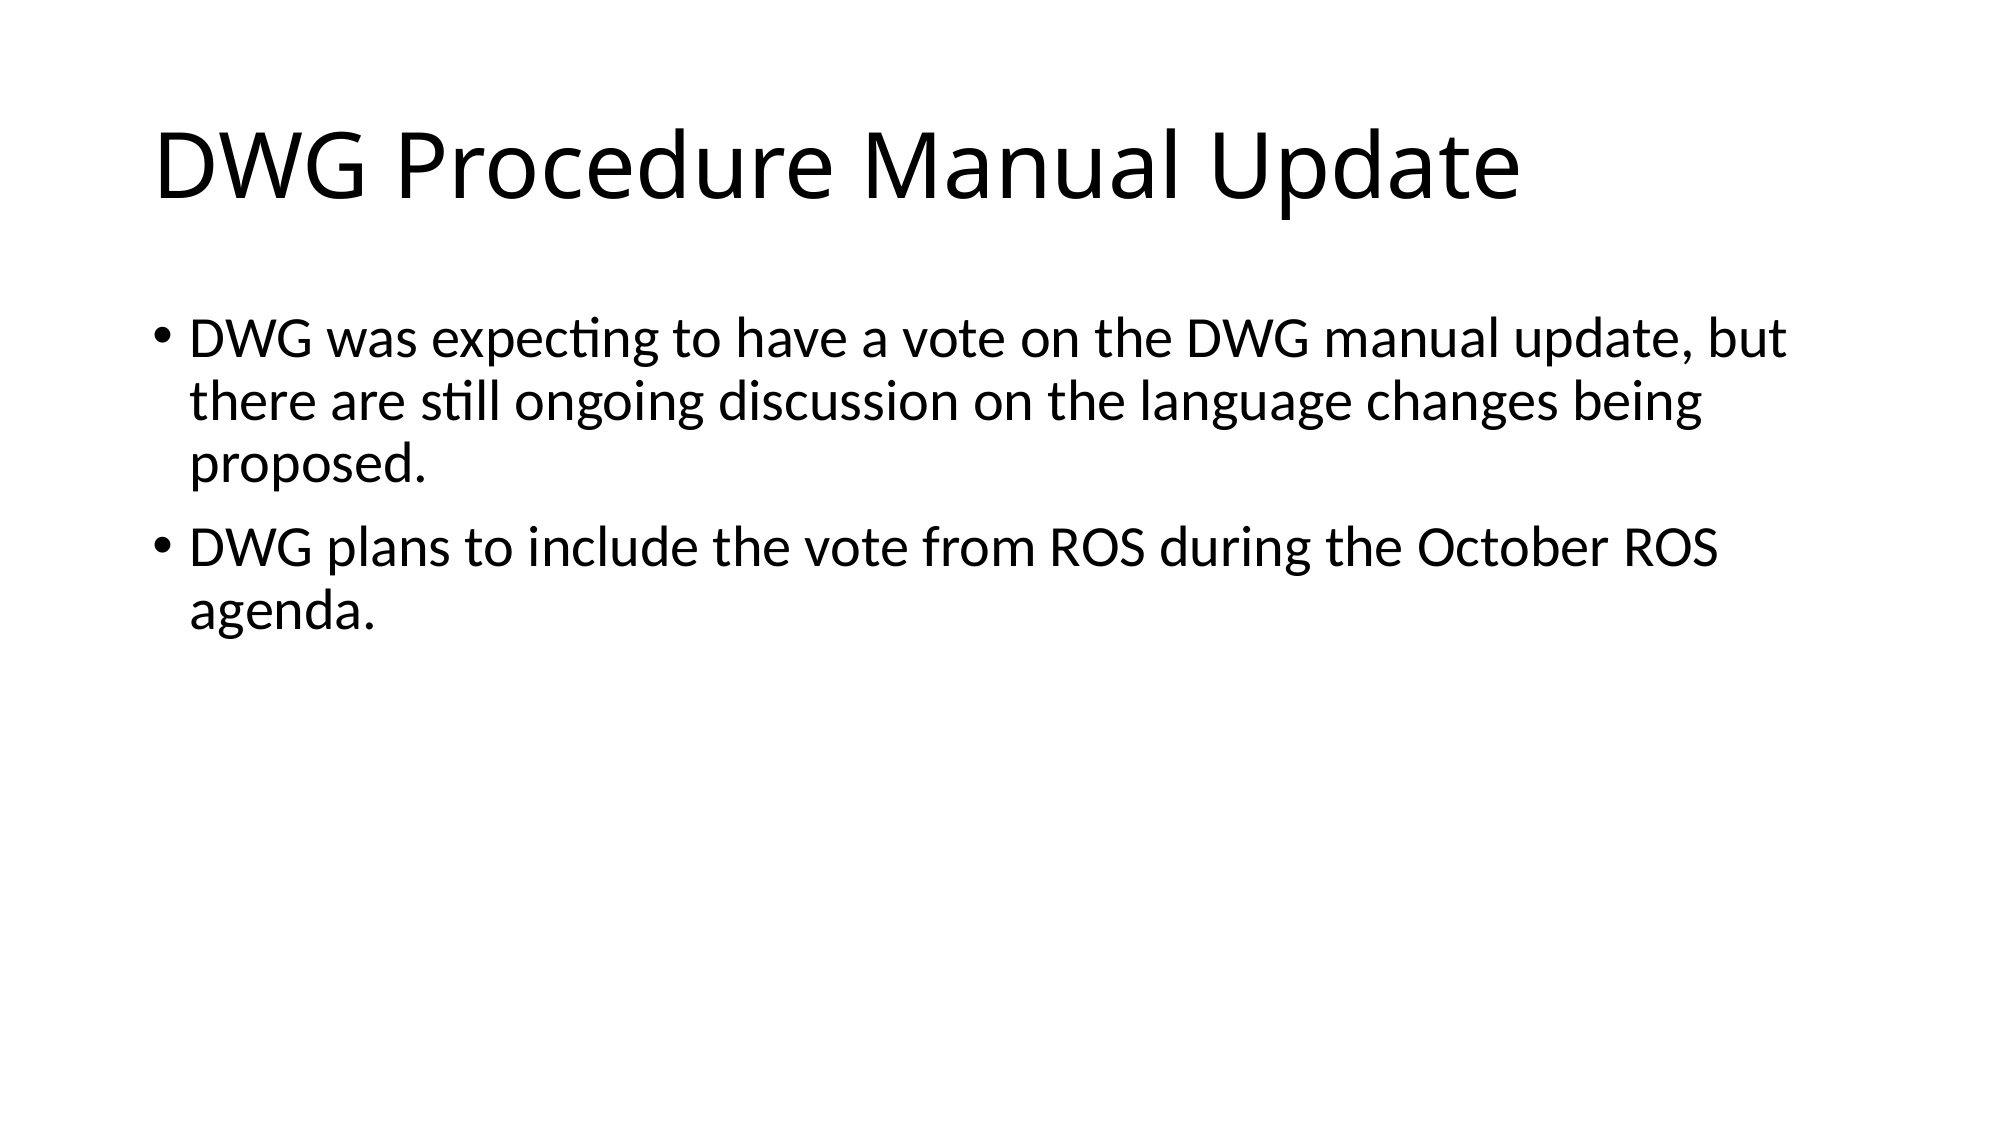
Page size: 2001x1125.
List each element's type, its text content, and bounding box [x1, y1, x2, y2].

title DWG Procedure Manual Update [137, 59, 1863, 278]
list DWG was expecting to have a vote on the DWG manual update, but there are still ongoing discussion on the language changes being proposed. DWG plans to include the vote from ROS during the October ROS agenda. [137, 299, 1863, 1014]
